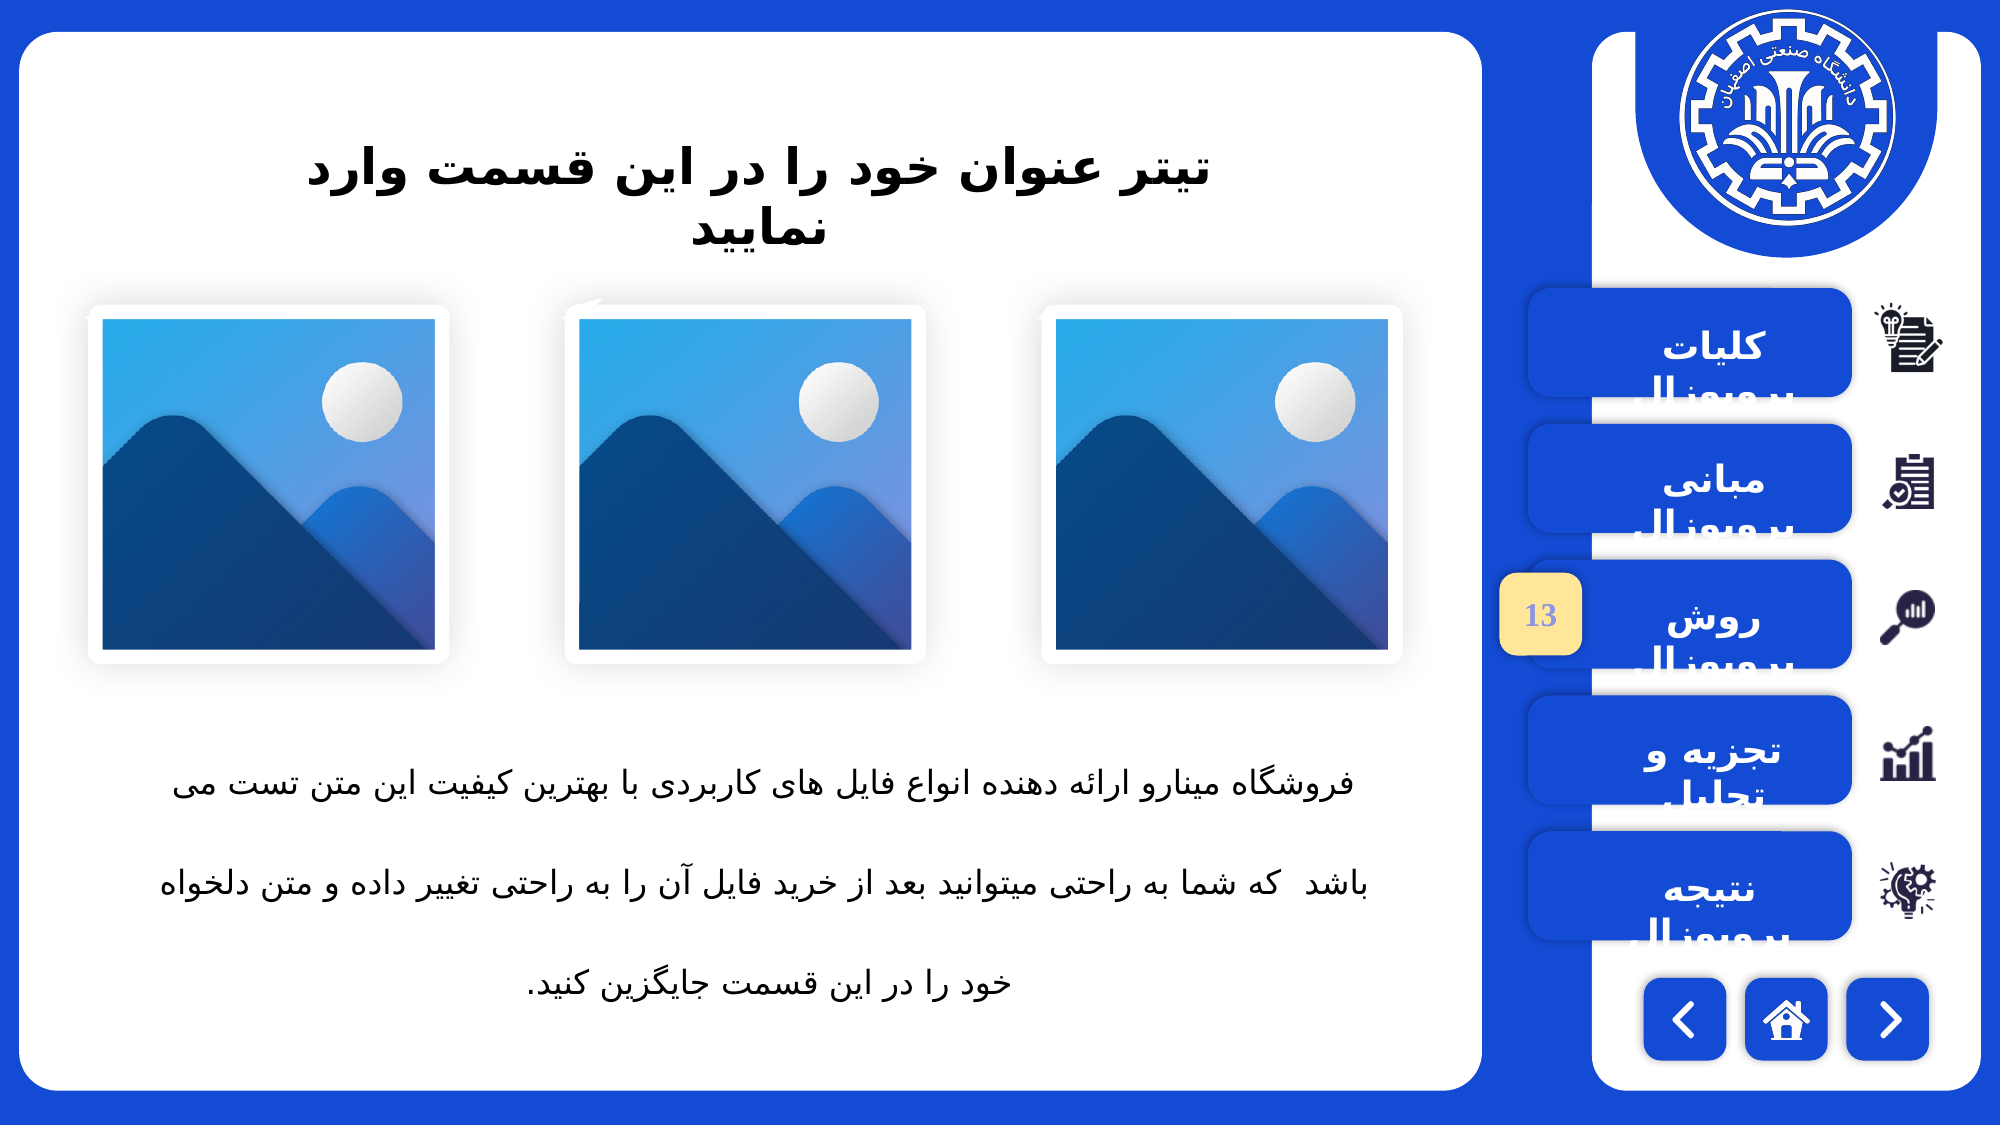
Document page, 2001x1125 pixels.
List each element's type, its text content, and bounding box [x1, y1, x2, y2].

picture [95, 311, 443, 657]
picture [1655, 989, 1716, 1050]
text_box مبانی پروپوزال [1571, 448, 1857, 553]
text_box روش پروپوزال [1571, 584, 1857, 689]
picture [1880, 590, 1935, 645]
text_box تیتر عنوان خود را در این قسمت وارد نمایید [291, 127, 1229, 262]
picture [1879, 862, 1936, 919]
picture [571, 311, 919, 657]
picture [1859, 989, 1920, 1050]
text_box نتیجه پروپوزال [1567, 856, 1853, 962]
picture [1679, 9, 1896, 226]
text_box کلیات پروپوزال [1571, 314, 1857, 420]
picture [1048, 311, 1396, 657]
picture [1872, 301, 1944, 373]
picture [1880, 454, 1935, 509]
slide_number 13 [1499, 583, 1583, 643]
text_box فروشگاه مینارو ارائه دهنده انواع فایل های کاربردی با بهترین کیفیت این متن تست می باشد که شما به راحتی میتوانید بعد از خرید فایل آن را به راحتی تغییر داده و متن دلخواه خود را در این قسمت جایگزین کنید. [133, 694, 1396, 1009]
picture [1763, 1000, 1810, 1040]
picture [1880, 726, 1936, 782]
text_box تجزیه و تحلیل [1571, 718, 1857, 824]
